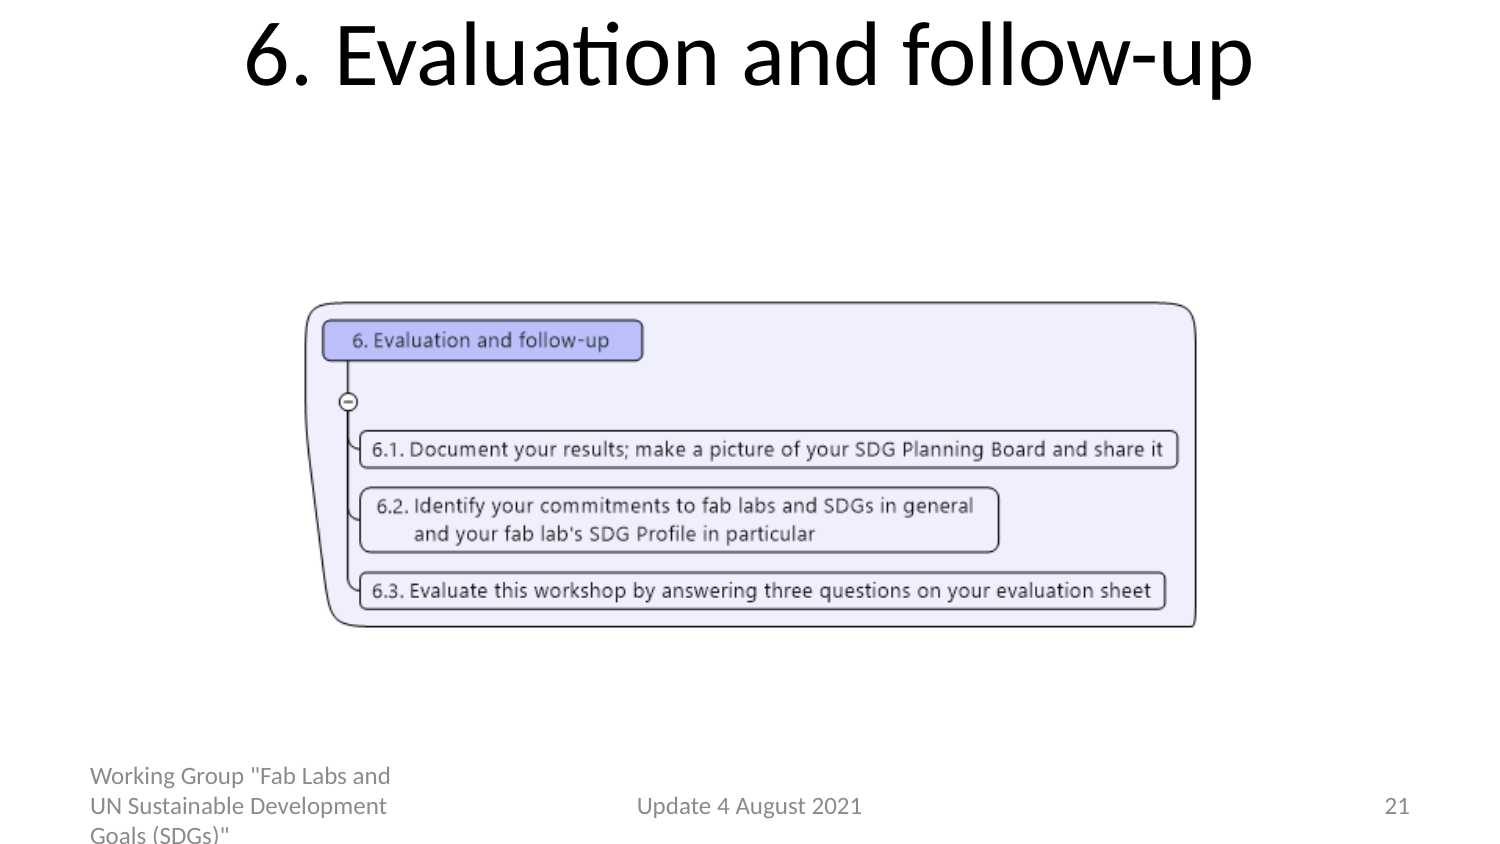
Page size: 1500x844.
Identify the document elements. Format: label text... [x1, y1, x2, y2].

title 6. Evaluation and follow-up [75, 33, 1425, 175]
picture [297, 294, 1203, 634]
footer Update 4 August 2021 [512, 782, 988, 827]
slide_number Working Group "Fab Labs and UN Sustainable Development Goals (SDGs)" [75, 782, 425, 827]
slide_number 21 [1074, 782, 1425, 827]
